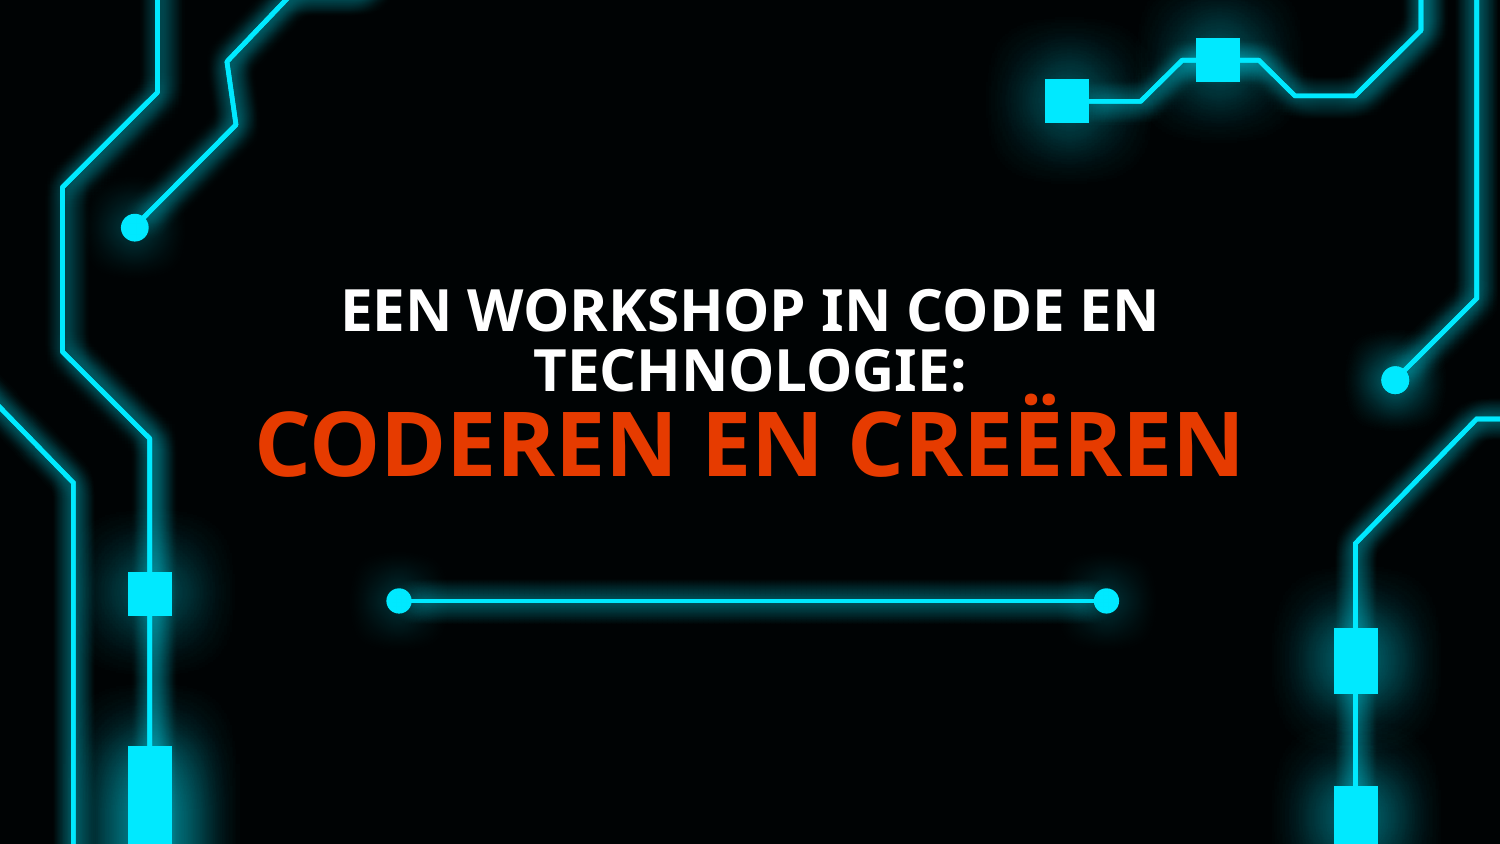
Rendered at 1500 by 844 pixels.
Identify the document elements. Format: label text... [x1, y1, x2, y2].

title EEN WORKSHOP IN CODE EN TECHNOLOGIE: CODEREN EN CREËREN [210, 269, 1290, 635]
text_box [387, 589, 1118, 613]
